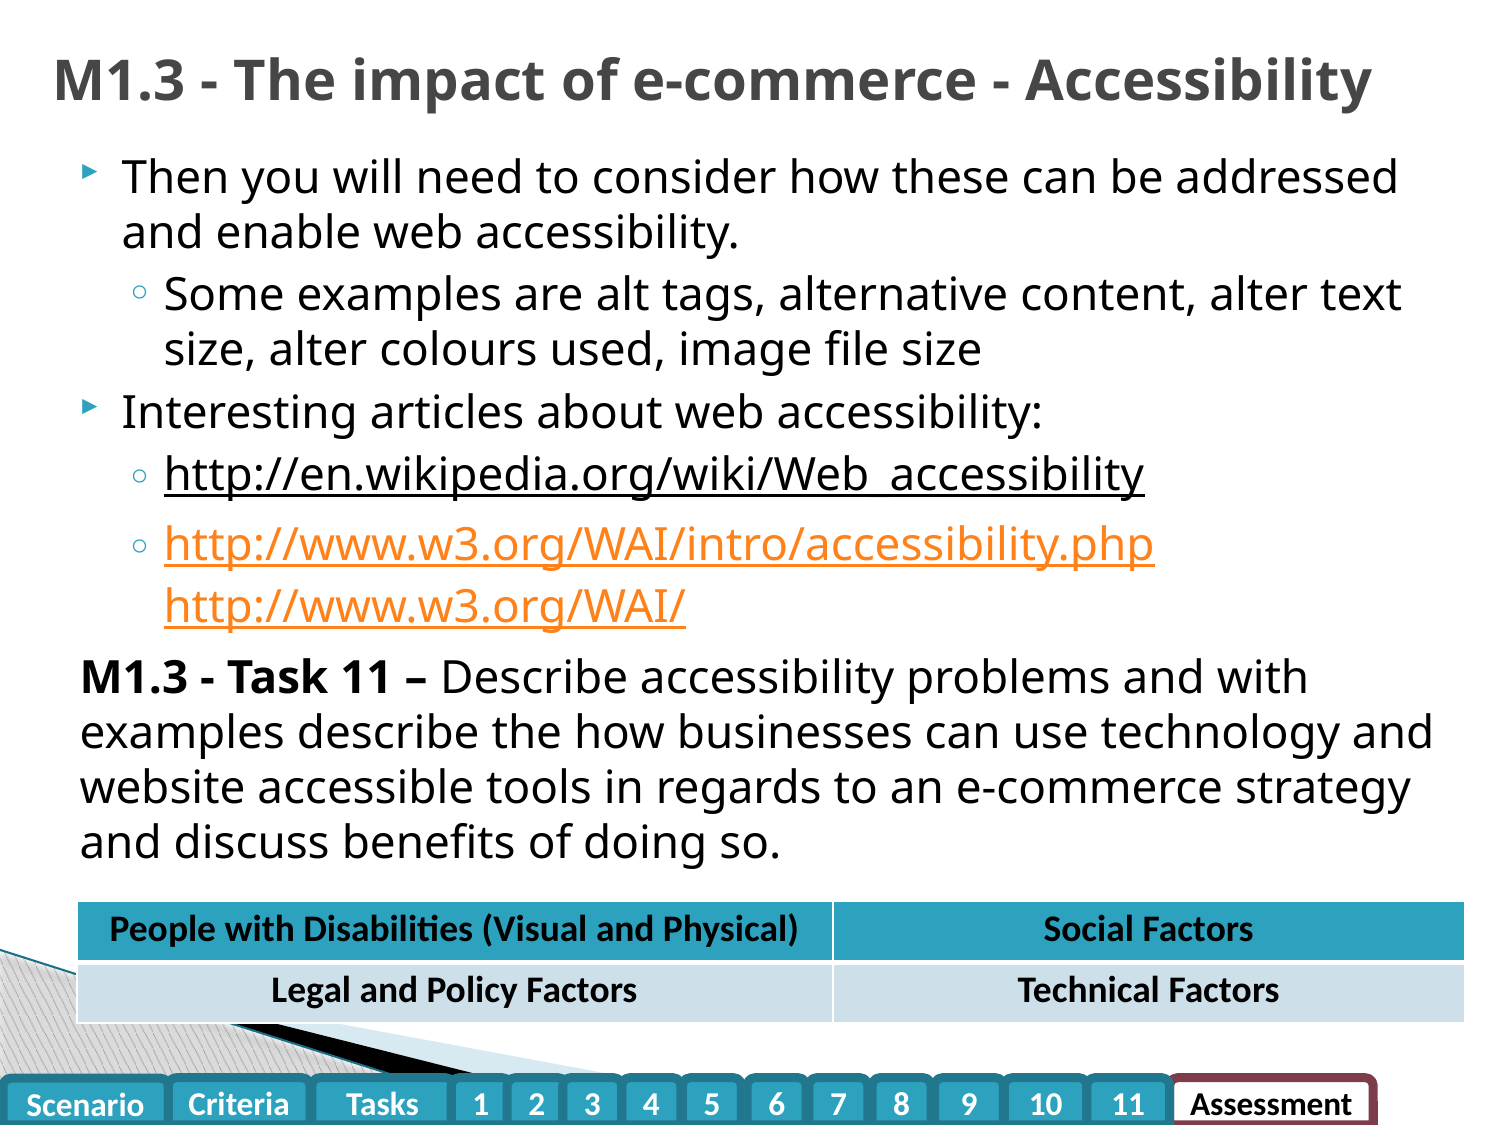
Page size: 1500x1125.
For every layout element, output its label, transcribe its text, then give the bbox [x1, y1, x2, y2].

table_header Social Factors [834, 902, 1464, 960]
table_cell Technical Factors [834, 965, 1464, 1022]
table_header People with Disabilities (Visual and Physical) [78, 902, 832, 960]
list Then you will need to consider how these can be addressed and enable web accessibility. Some examples are alt tags, alternative content, alter text size, alter colours used, image file size Interesting articles about web accessibility: http://en.wikipedia.org/wiki/Web_accessibility http://www.w3.org/WAI/intro/accessibility.php http://www.w3.org/WAI/ M1.3 - Task 11 – Describe accessibility problems and with examples describe the how businesses can use technology and website accessible tools in regards to an e-commerce strategy and discuss benefits of doing so. [46, 140, 1465, 917]
table_cell Legal and Policy Factors [78, 965, 832, 1022]
title M1.3 - The impact of e-commerce - Accessibility [37, 19, 1471, 138]
